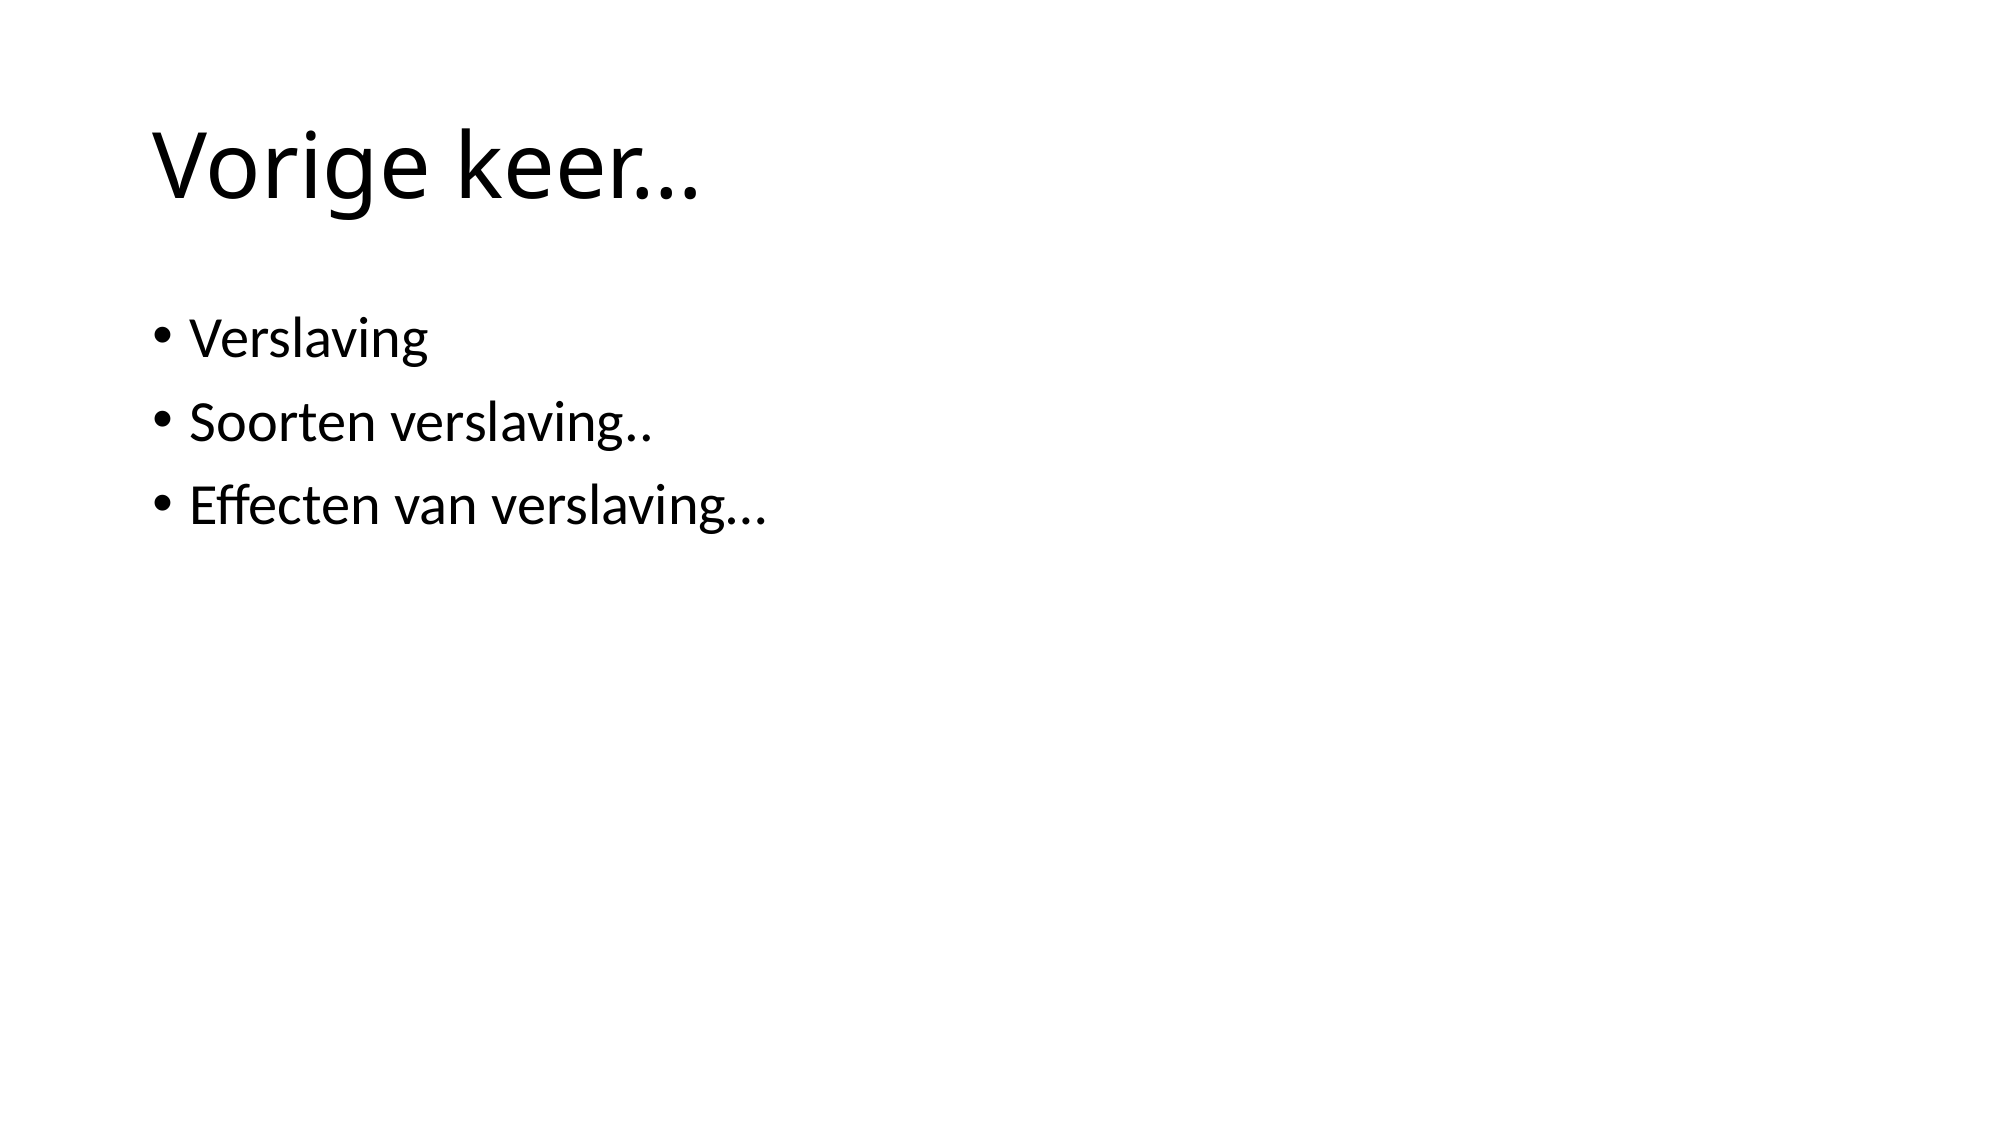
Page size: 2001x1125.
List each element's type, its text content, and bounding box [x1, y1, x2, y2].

title Vorige keer… [137, 59, 1863, 278]
list Verslaving Soorten verslaving.. Effecten van verslaving… [137, 299, 1863, 1014]
